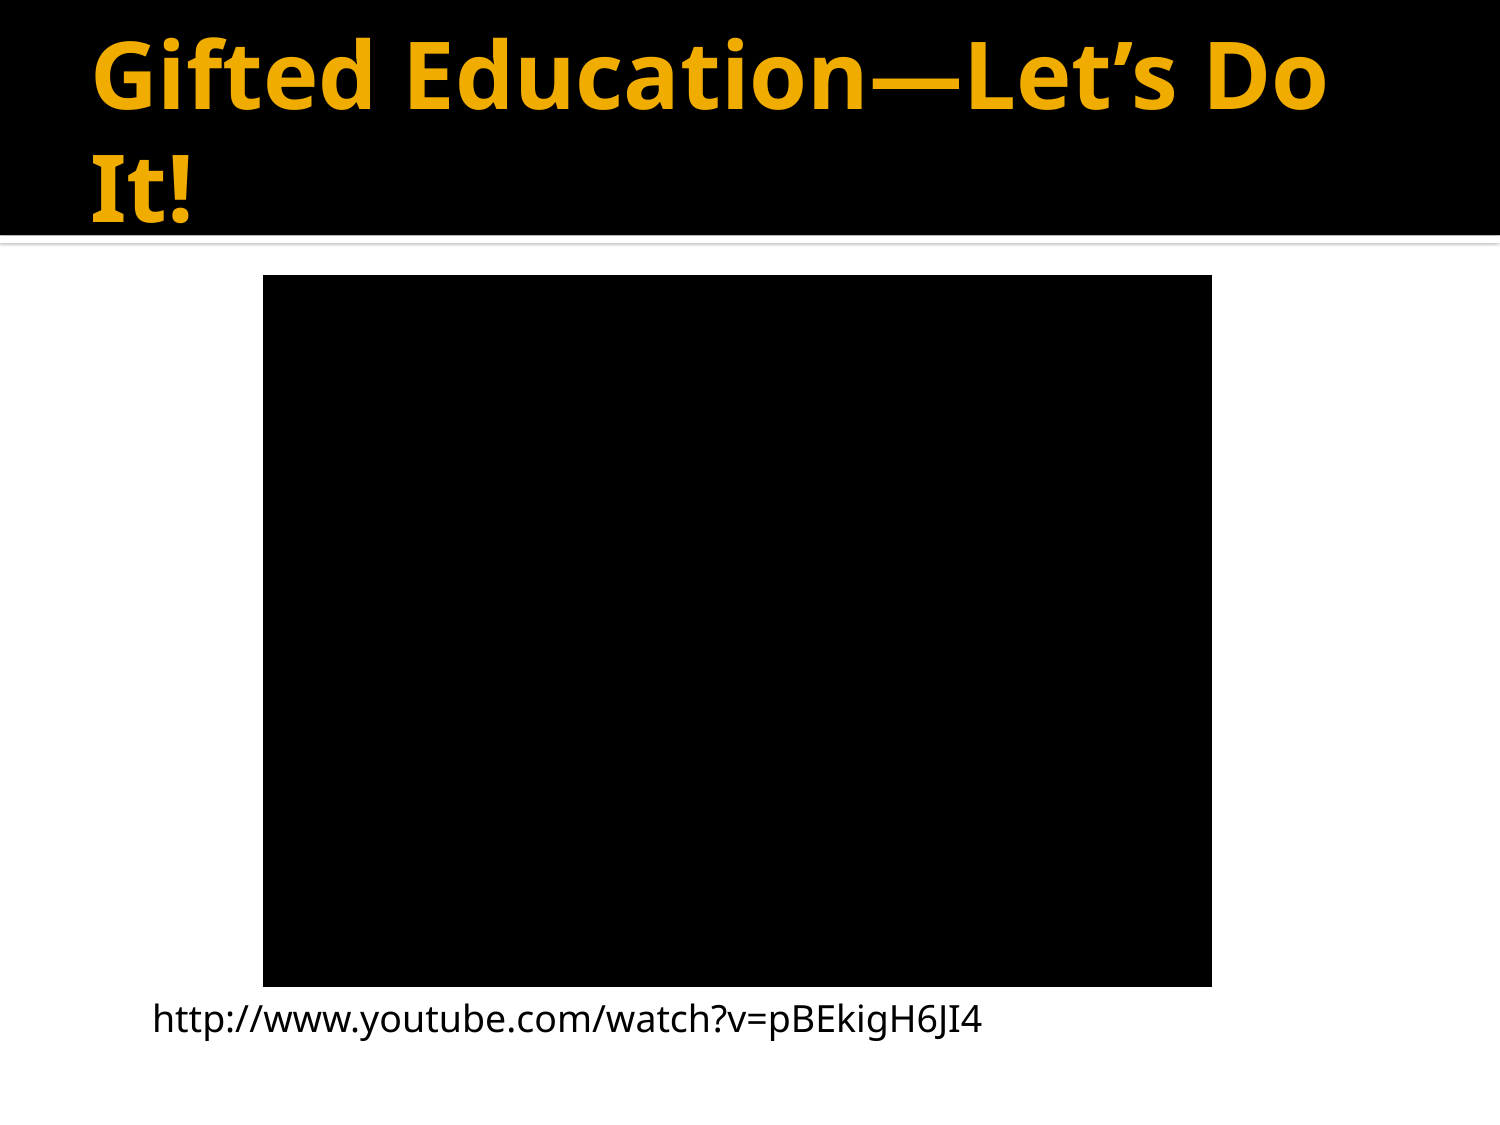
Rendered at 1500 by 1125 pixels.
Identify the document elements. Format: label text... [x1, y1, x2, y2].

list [262, 274, 1213, 988]
title Gifted Education—Let’s Do It! [75, 25, 1425, 231]
text_box http://www.youtube.com/watch?v=pBEkigH6JI4 [137, 987, 1413, 1048]
